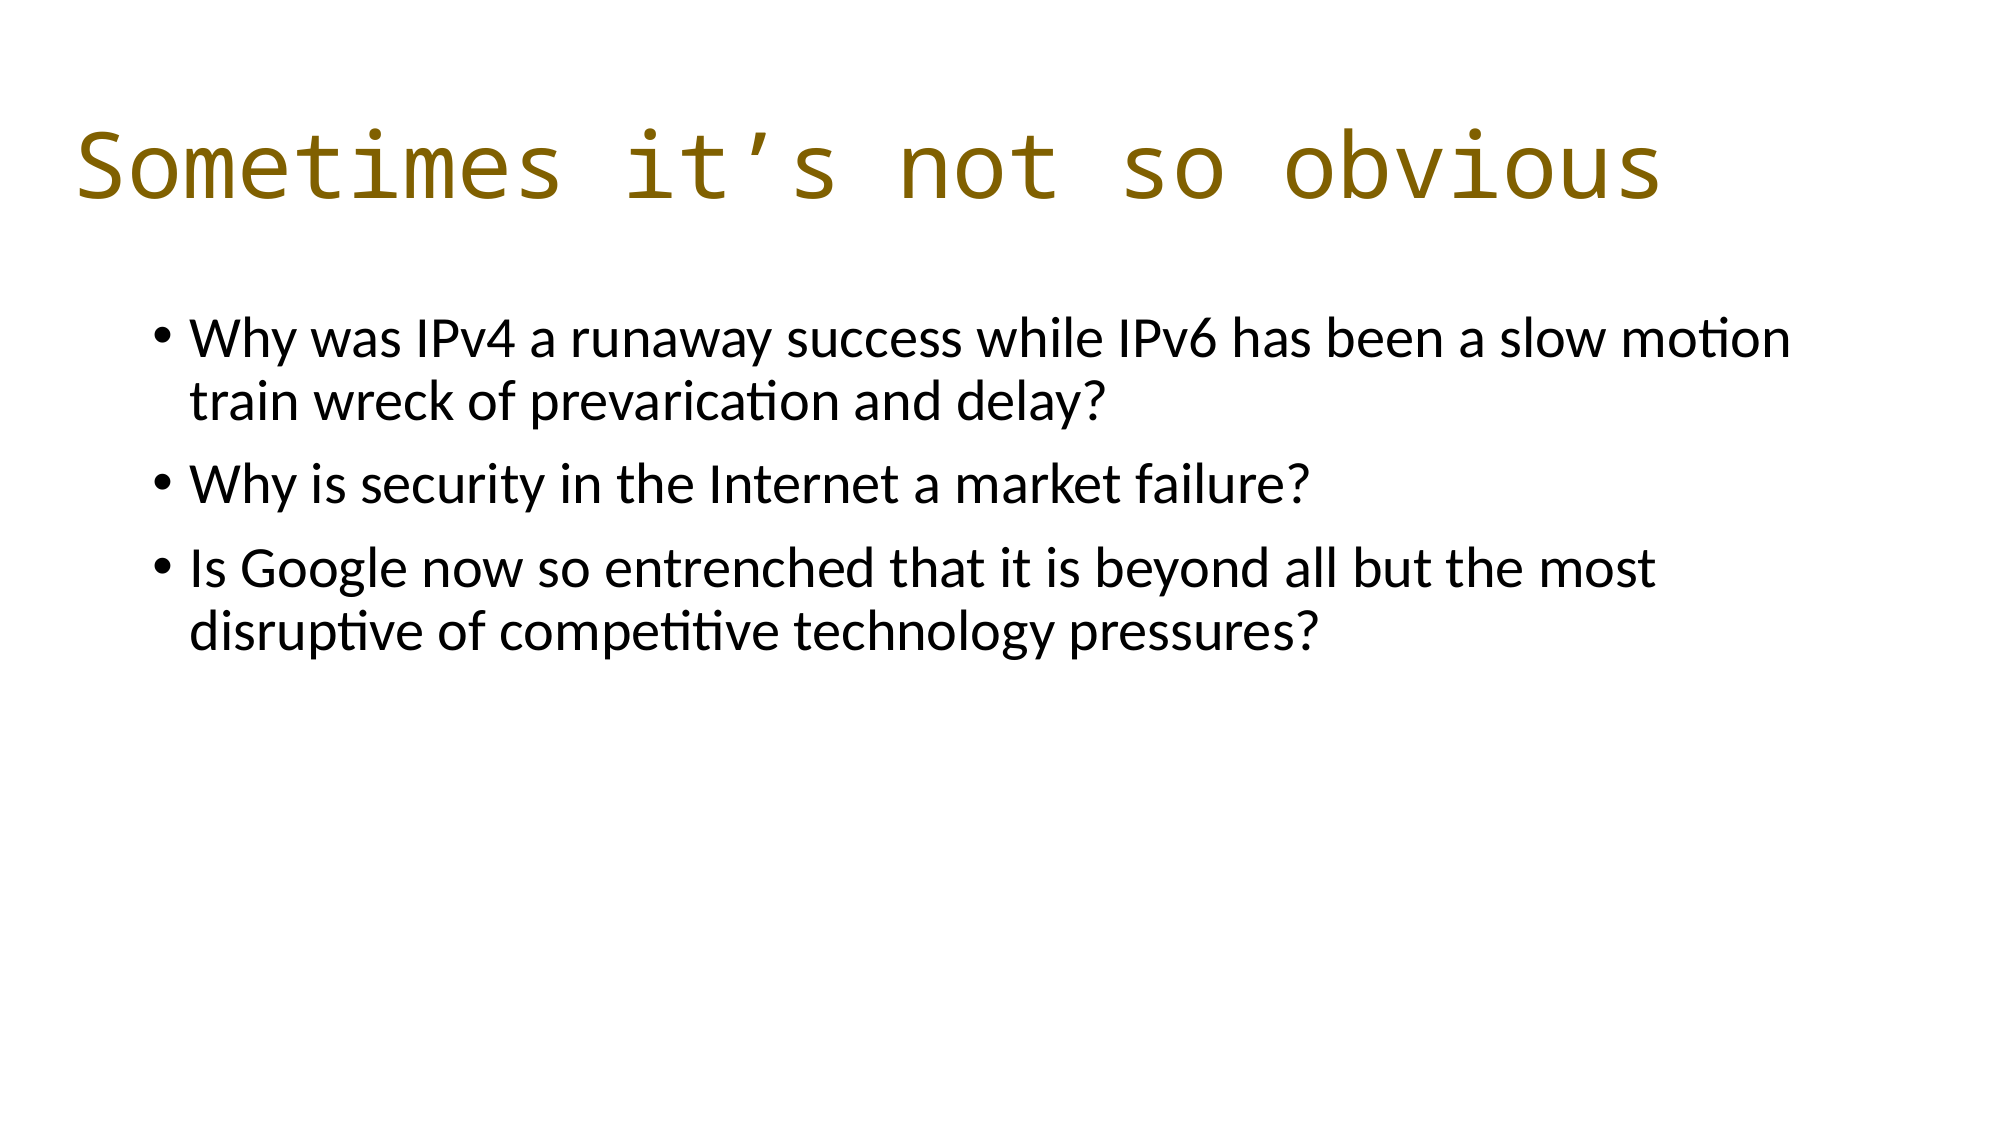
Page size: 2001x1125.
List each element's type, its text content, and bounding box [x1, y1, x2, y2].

title Sometimes it’s not so obvious [57, 59, 1974, 278]
list Why was IPv4 a runaway success while IPv6 has been a slow motion train wreck of prevarication and delay? Why is security in the Internet a market failure? Is Google now so entrenched that it is beyond all but the most disruptive of competitive technology pressures? [137, 299, 1863, 1014]
